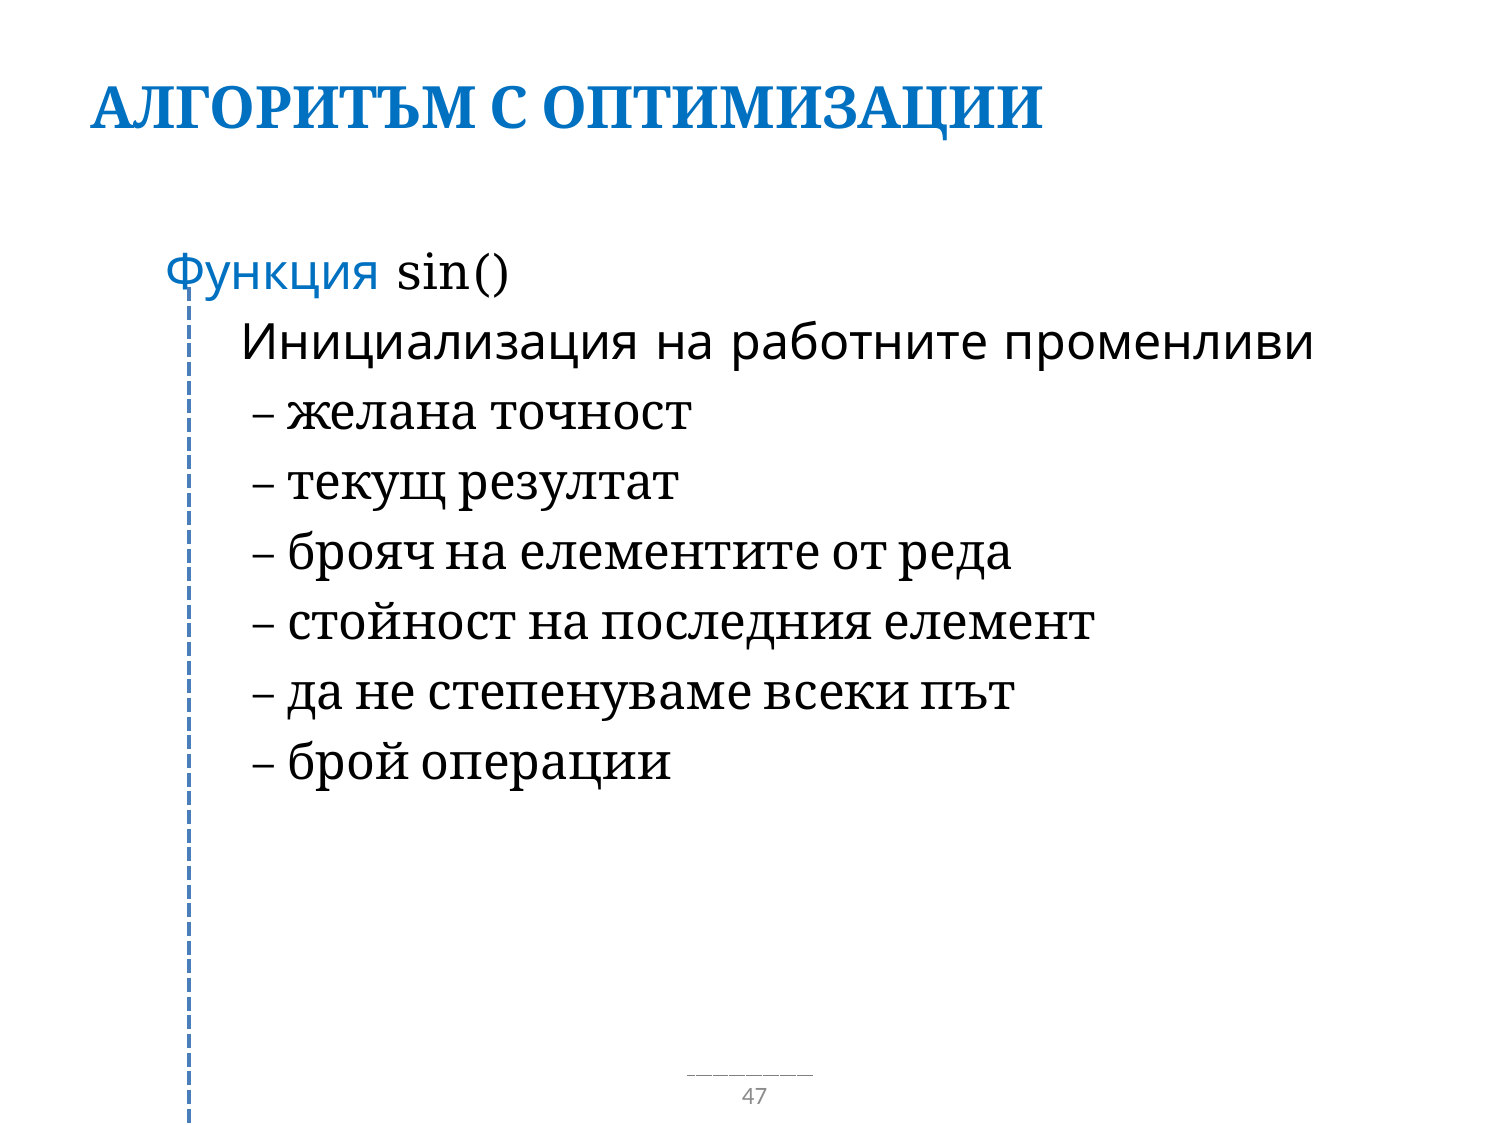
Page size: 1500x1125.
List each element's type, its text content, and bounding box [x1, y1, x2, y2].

slide_number 47 [579, 1065, 930, 1125]
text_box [188, 287, 252, 1125]
